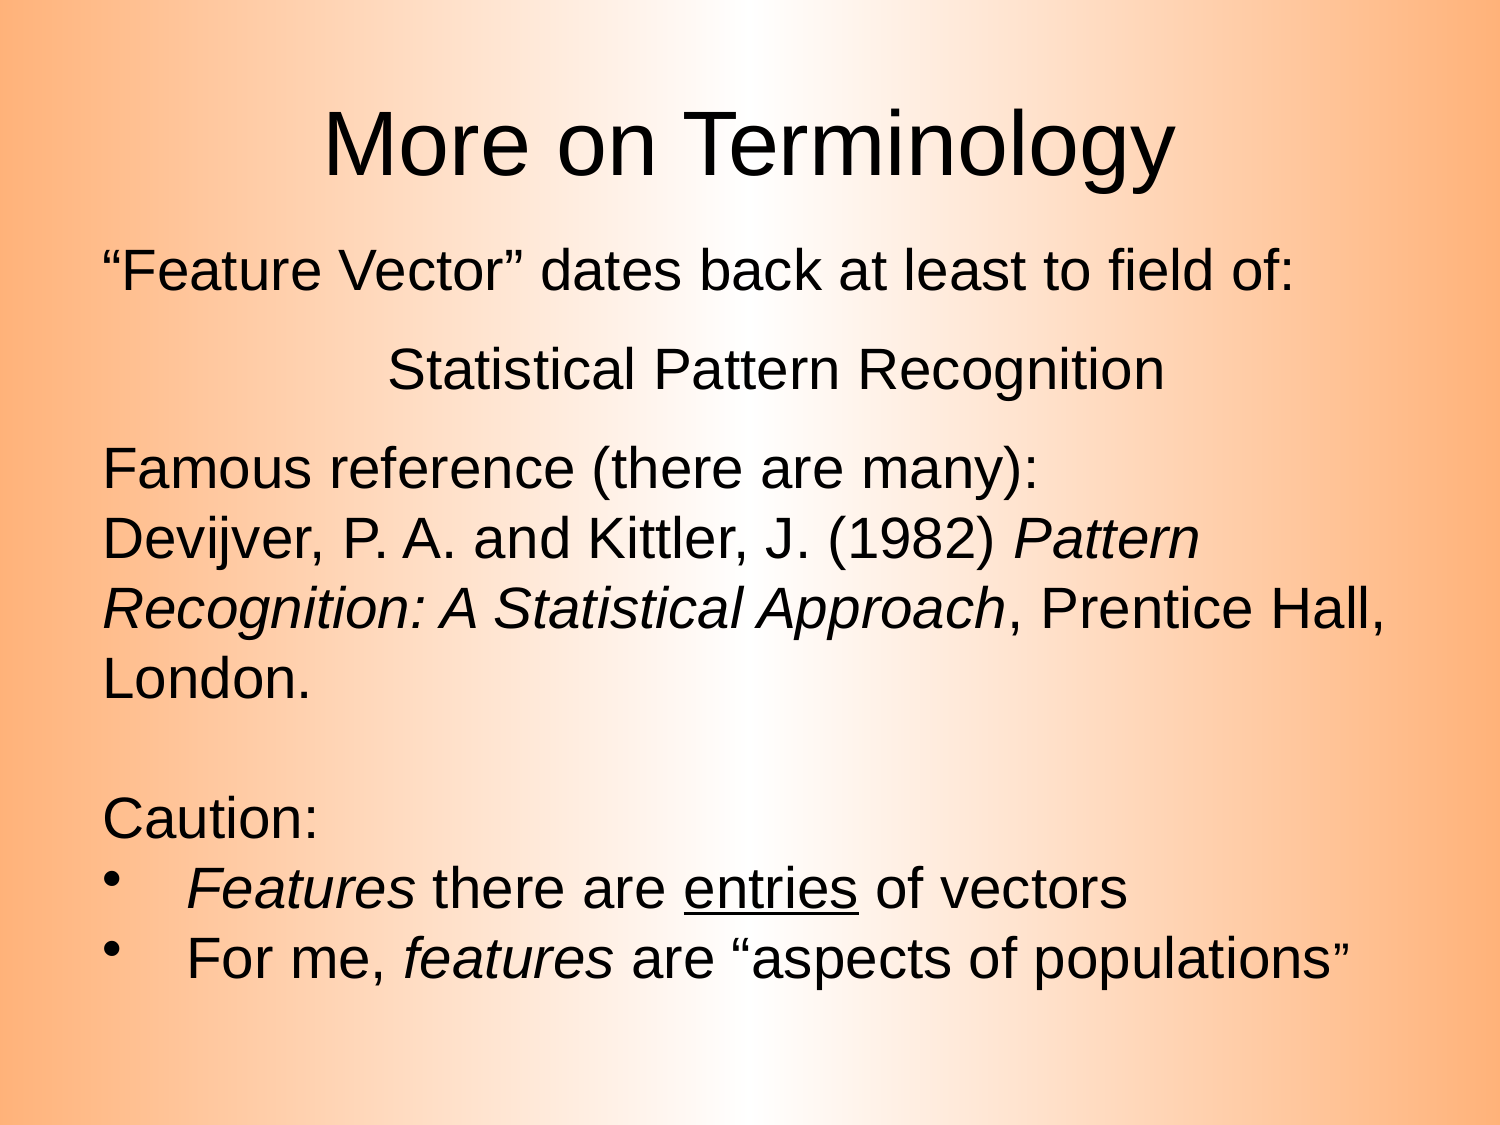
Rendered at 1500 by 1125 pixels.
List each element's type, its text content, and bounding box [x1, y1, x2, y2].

text_box “Feature Vector” dates back at least to field of: Statistical Pattern Recognition Famous reference (there are many): Devijver, P. A. and Kittler, J. (1982) Pattern Recognition: A Statistical Approach, Prentice Hall, London. Caution: Features there are entries of vectors For me, features are “aspects of populations” [87, 224, 1450, 998]
list [75, 262, 738, 1005]
title More on Terminology [75, 45, 1425, 233]
